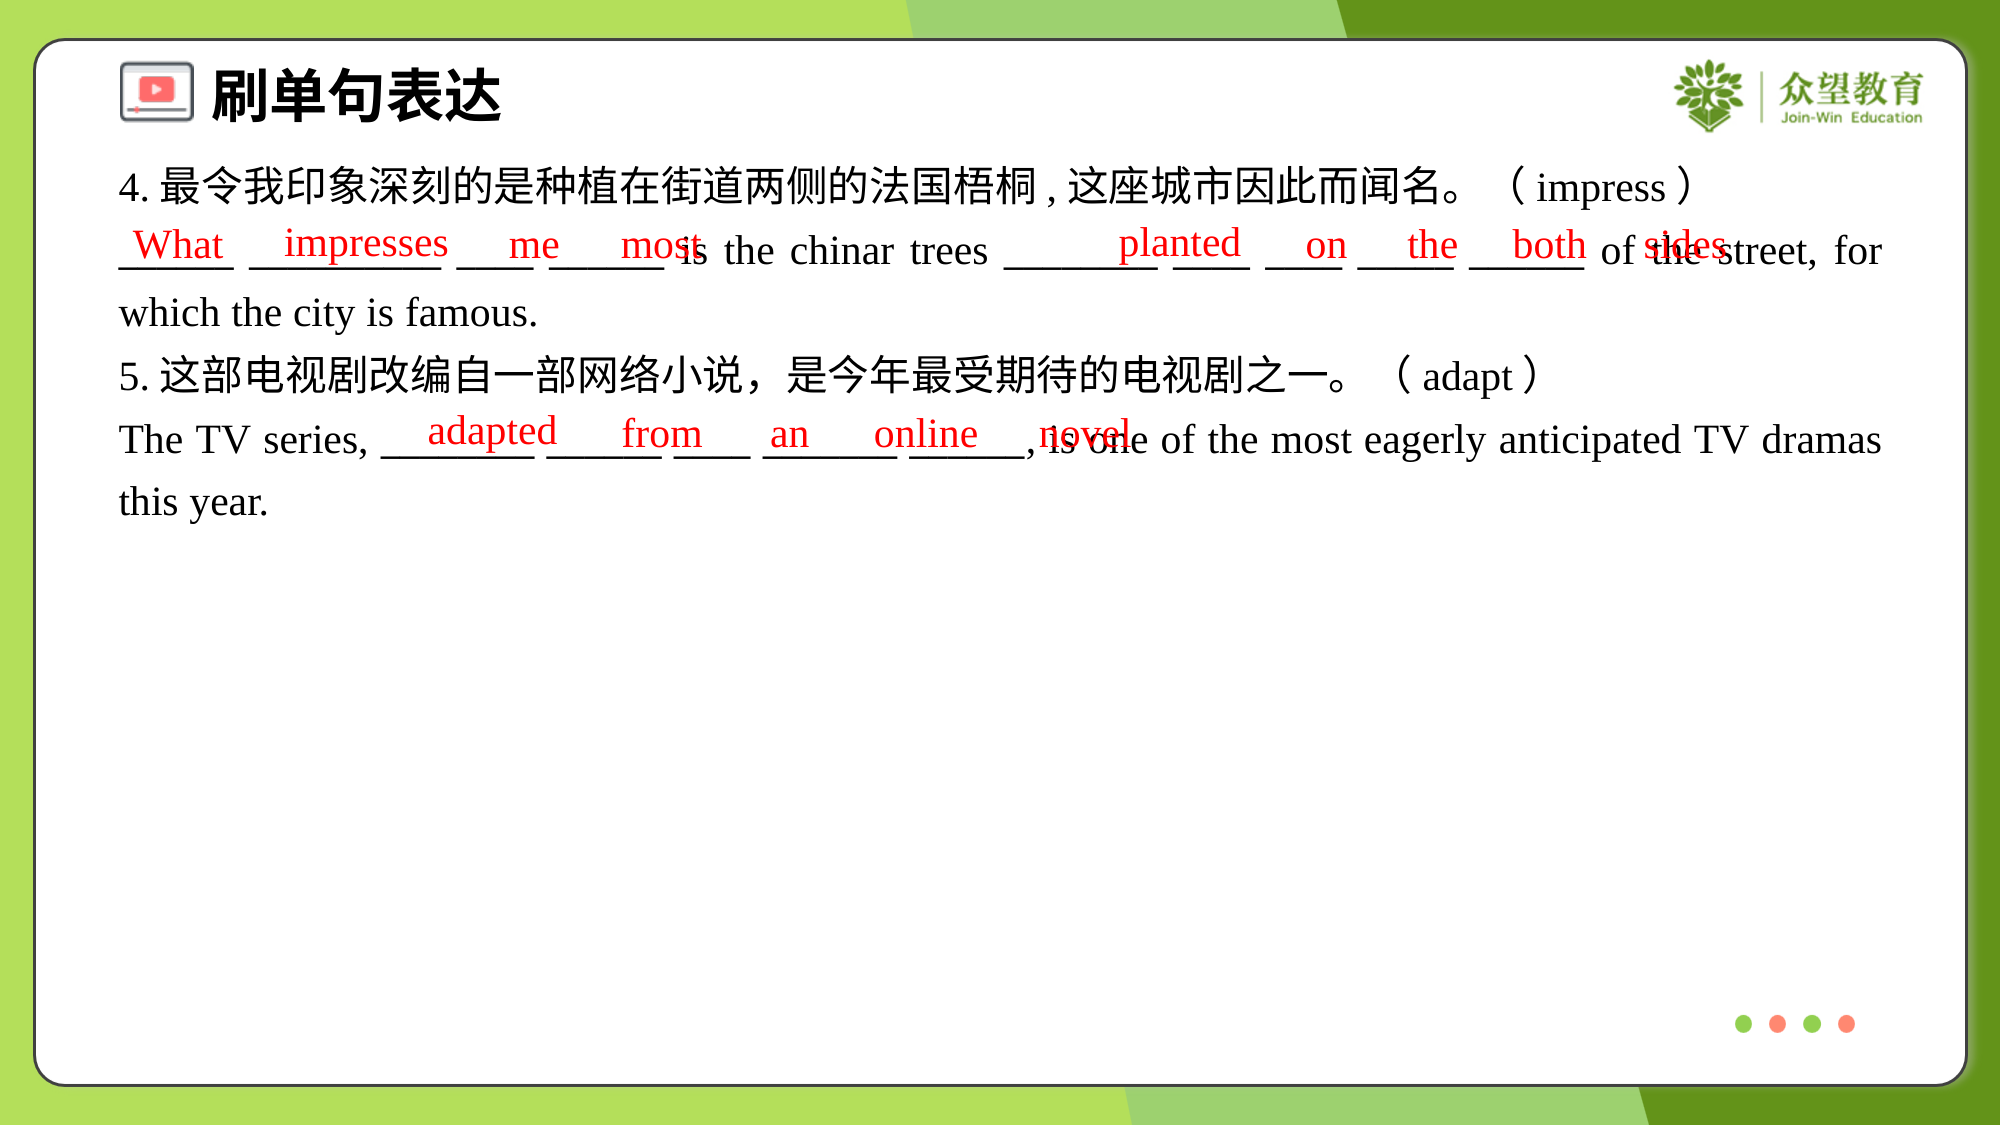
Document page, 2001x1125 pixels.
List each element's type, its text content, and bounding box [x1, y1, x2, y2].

text_box the [1402, 203, 1463, 262]
text_box adapted [423, 390, 562, 449]
picture [0, 0, 2000, 1125]
text_box 5.这部电视剧改编自一部网络小说，是今年最受期待的电视剧之一。（adapt） The TV series, ________ ______ ____ _______ ______, is one of the most eagerly anticipated TV dramas this year. [118, 336, 1883, 519]
text_box both [1508, 203, 1592, 262]
text_box impresses [279, 201, 454, 260]
text_box most [616, 203, 707, 262]
text_box novel [1034, 392, 1137, 451]
text_box an [765, 392, 814, 451]
text_box me [504, 203, 565, 262]
text_box sides [1639, 203, 1732, 262]
text_box on [1300, 203, 1352, 262]
text_box online [869, 392, 983, 451]
text_box 4.最令我印象深刻的是种植在街道两侧的法国梧桐,这座城市因此而闻名。（impress） ______ __________ ____ ______ is the chinar trees ________ ____ ____ _____ ______ of the street, for which the city is famous. [118, 147, 1883, 330]
text_box planted [1114, 201, 1246, 260]
text_box What [128, 203, 228, 262]
text_box from [617, 392, 708, 451]
